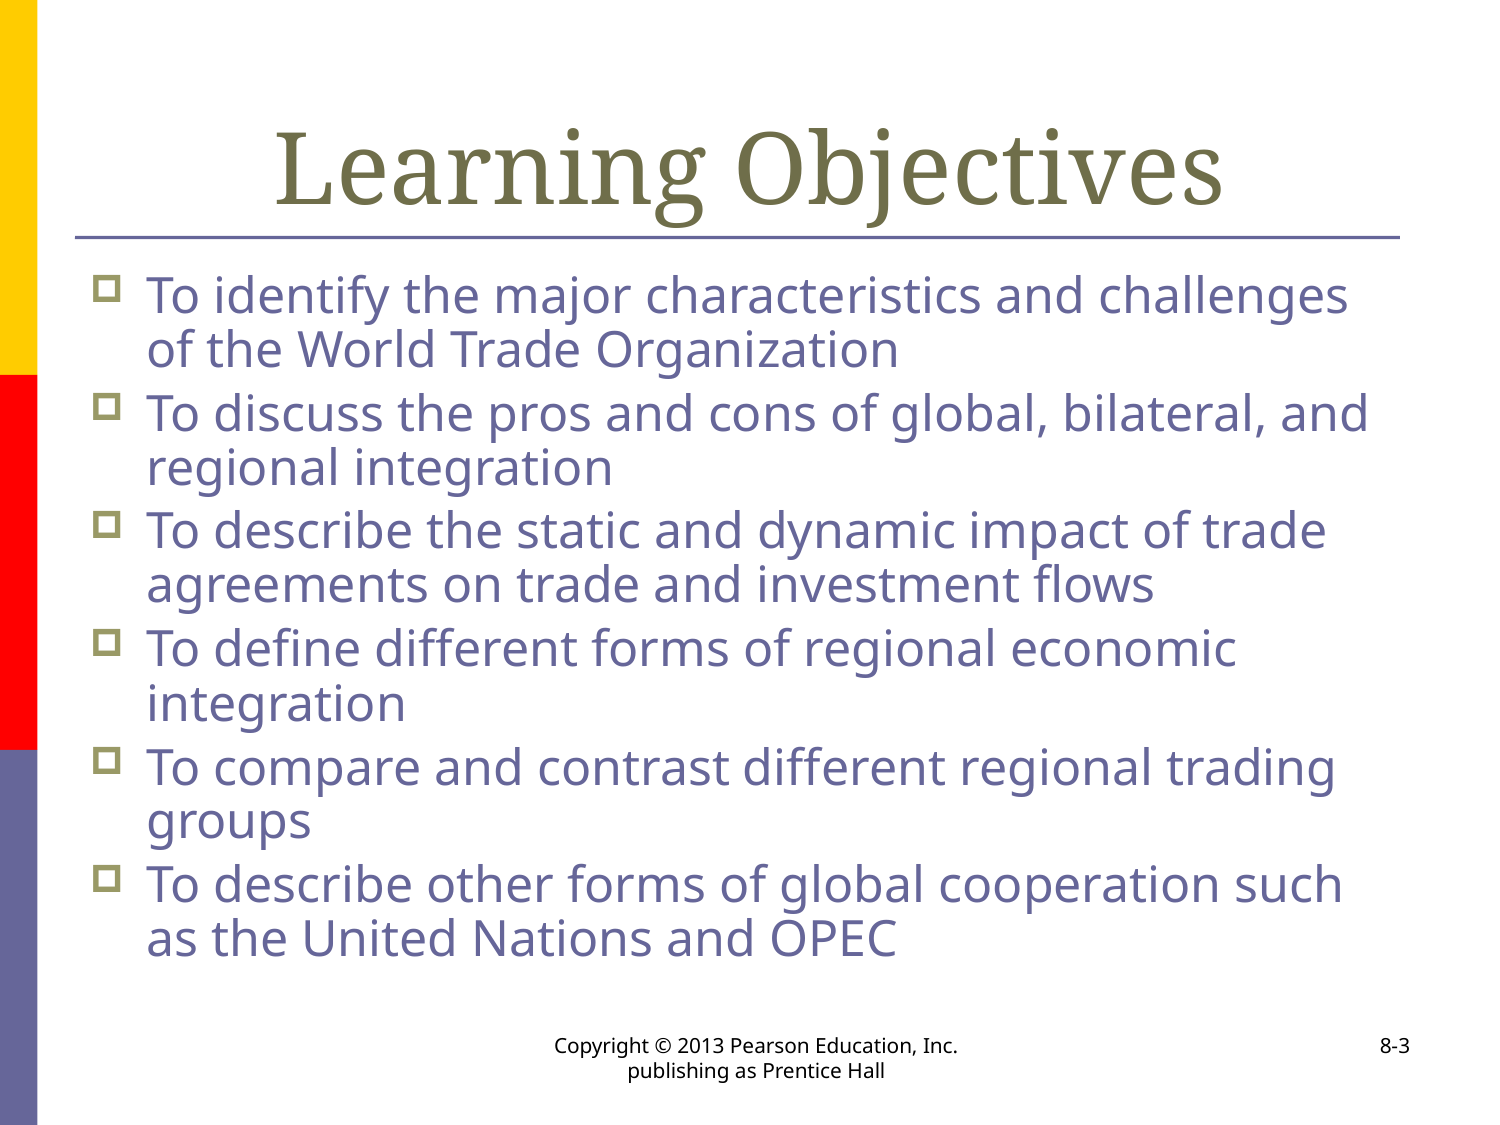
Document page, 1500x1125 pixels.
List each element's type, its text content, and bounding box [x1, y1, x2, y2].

title Learning Objectives [75, 45, 1425, 233]
list To identify the major characteristics and challenges of the World Trade Organization To discuss the pros and cons of global, bilateral, and regional integration To describe the static and dynamic impact of trade agreements on trade and investment flows To define different forms of regional economic integration To compare and contrast different regional trading groups To describe other forms of global cooperation such as the United Nations and OPEC [75, 262, 1425, 1006]
slide_number 8-3 [1074, 1025, 1425, 1100]
footer Copyright © 2013 Pearson Education, Inc. publishing as Prentice Hall [500, 1025, 1013, 1100]
